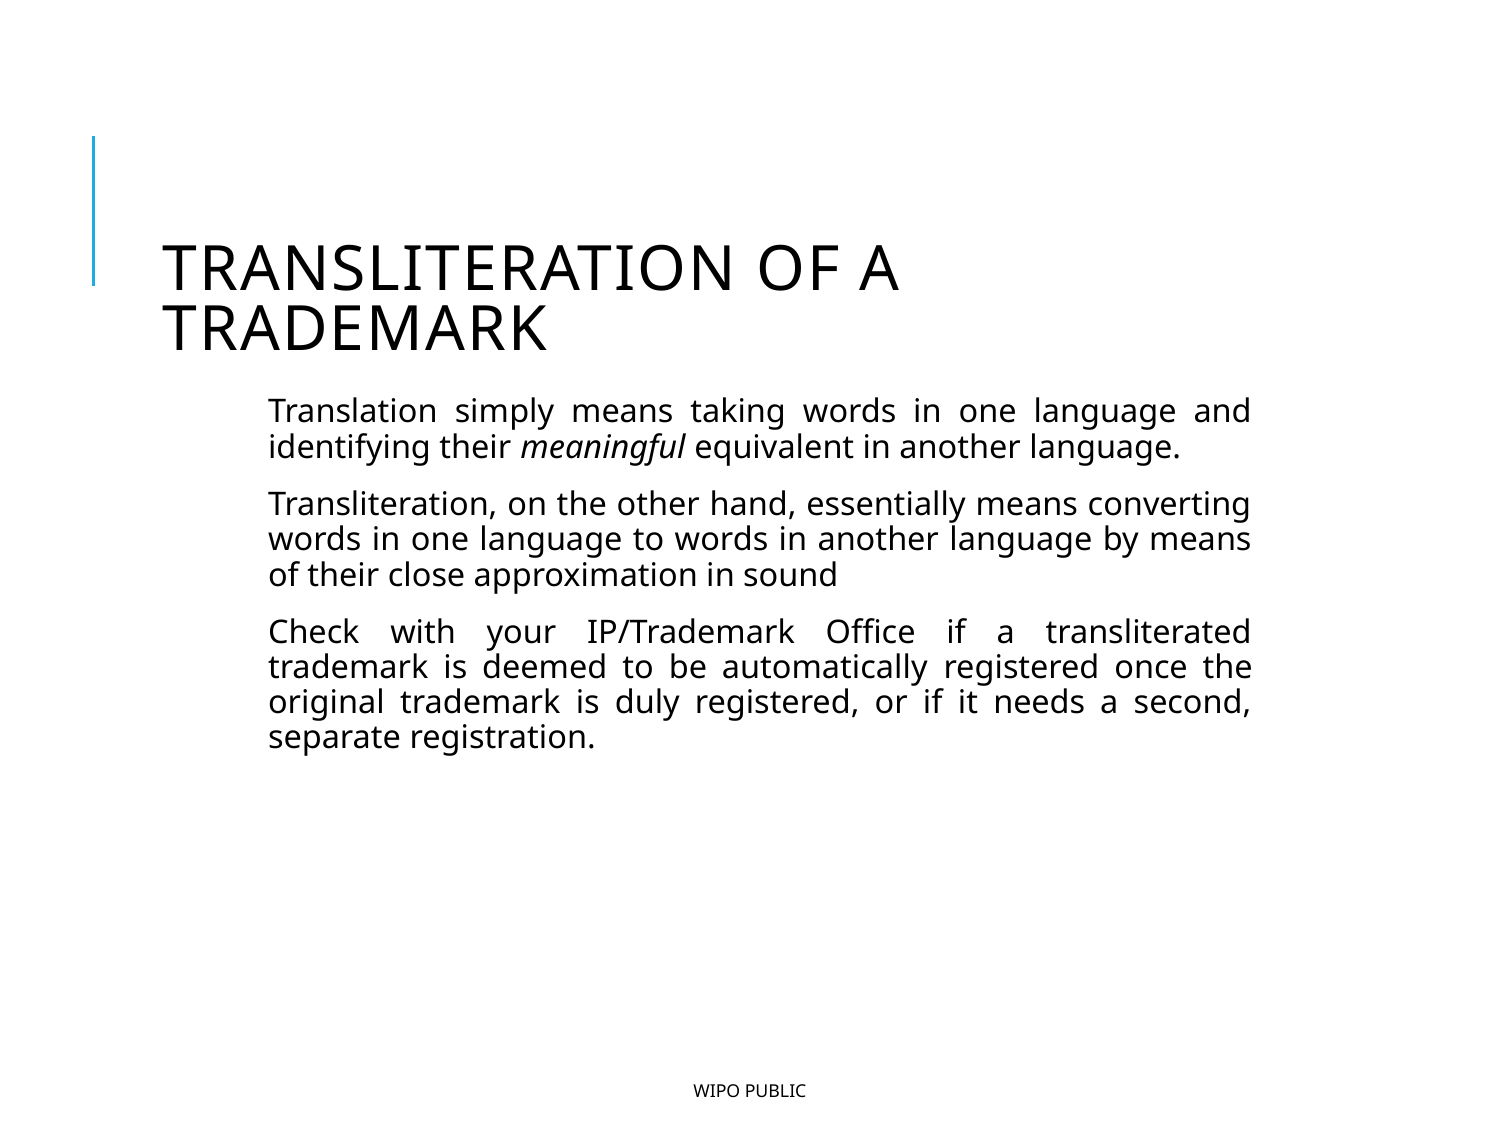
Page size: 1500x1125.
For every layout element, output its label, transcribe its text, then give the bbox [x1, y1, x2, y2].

list Translation simply means taking words in one language and identifying their meaningful equivalent in another language. Transliteration, on the other hand, essentially means converting words in one language to words in another language by means of their close approximation in sound Check with your IP/Trademark Office if a transliterated trademark is deemed to be automatically registered once the original trademark is duly registered, or if it needs a second, separate registration. [248, 387, 1261, 767]
title Transliteration of a trademark [151, 232, 1164, 373]
